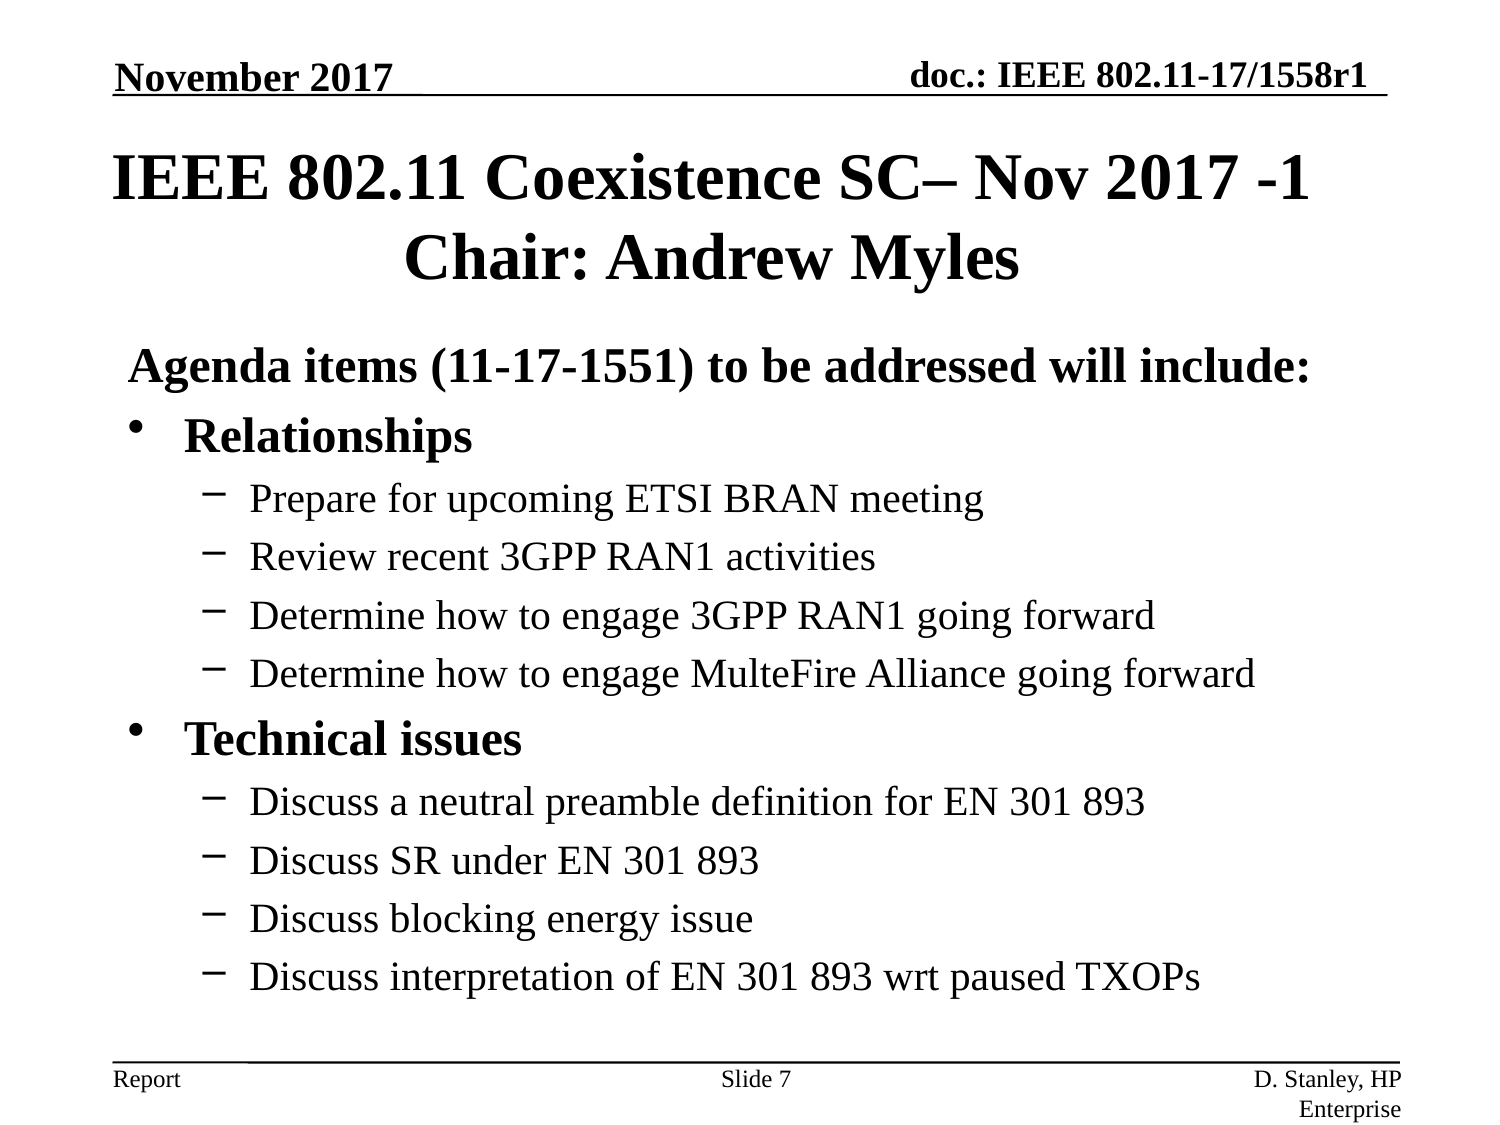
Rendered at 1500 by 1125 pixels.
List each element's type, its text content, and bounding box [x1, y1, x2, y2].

list Agenda items (11-17-1551) to be addressed will include: Relationships Prepare for upcoming ETSI BRAN meeting Review recent 3GPP RAN1 activities Determine how to engage 3GPP RAN1 going forward Determine how to engage MulteFire Alliance going forward Technical issues Discuss a neutral preamble definition for EN 301 893 Discuss SR under EN 301 893 Discuss blocking energy issue Discuss interpretation of EN 301 893 wrt paused TXOPs [112, 324, 1375, 1038]
footer D. Stanley, HP Enterprise [1170, 1062, 1402, 1093]
slide_number Slide 7 [720, 1062, 792, 1093]
title IEEE 802.11 Coexistence SC– Nov 2017 -1 Chair: Andrew Myles [75, 125, 1350, 300]
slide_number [114, 49, 413, 100]
